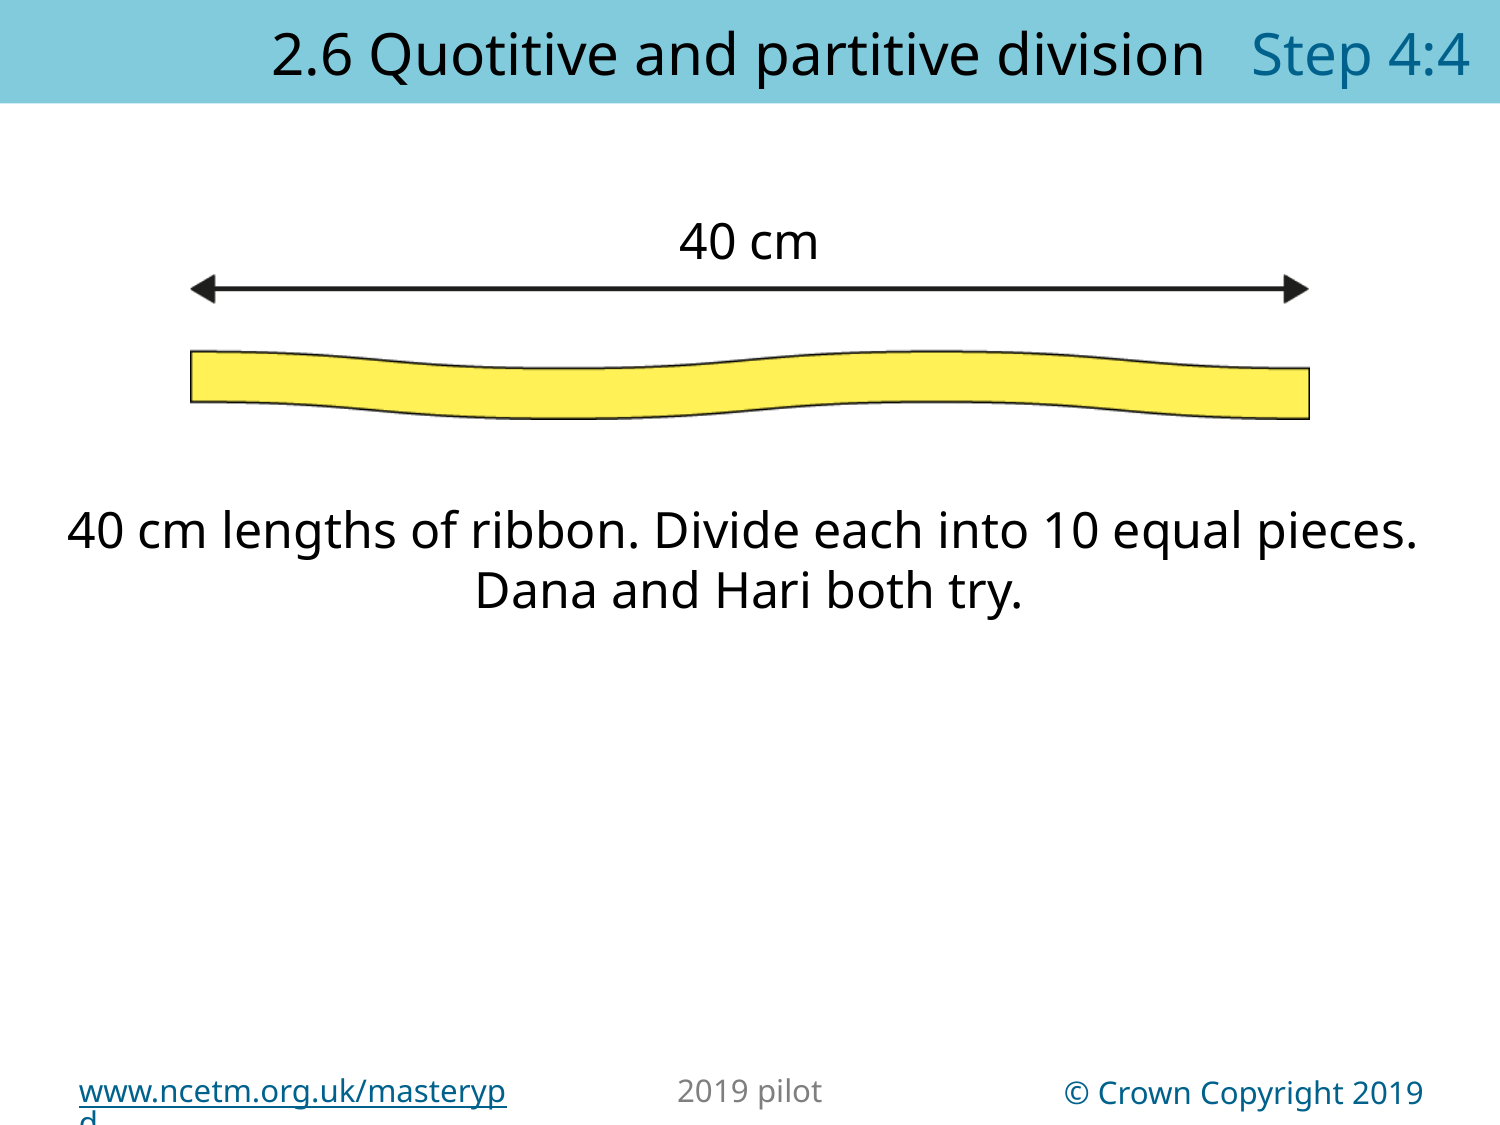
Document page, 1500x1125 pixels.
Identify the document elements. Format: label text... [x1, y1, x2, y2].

picture [190, 272, 1310, 420]
text_box 40 cm lengths of ribbon. Divide each into 10 equal pieces. Dana and Hari both try. [52, 491, 1447, 627]
text_box 40 cm [664, 202, 836, 270]
list 2.6 Quotitive and partitive division Step 4:4 [0, 0, 1500, 104]
